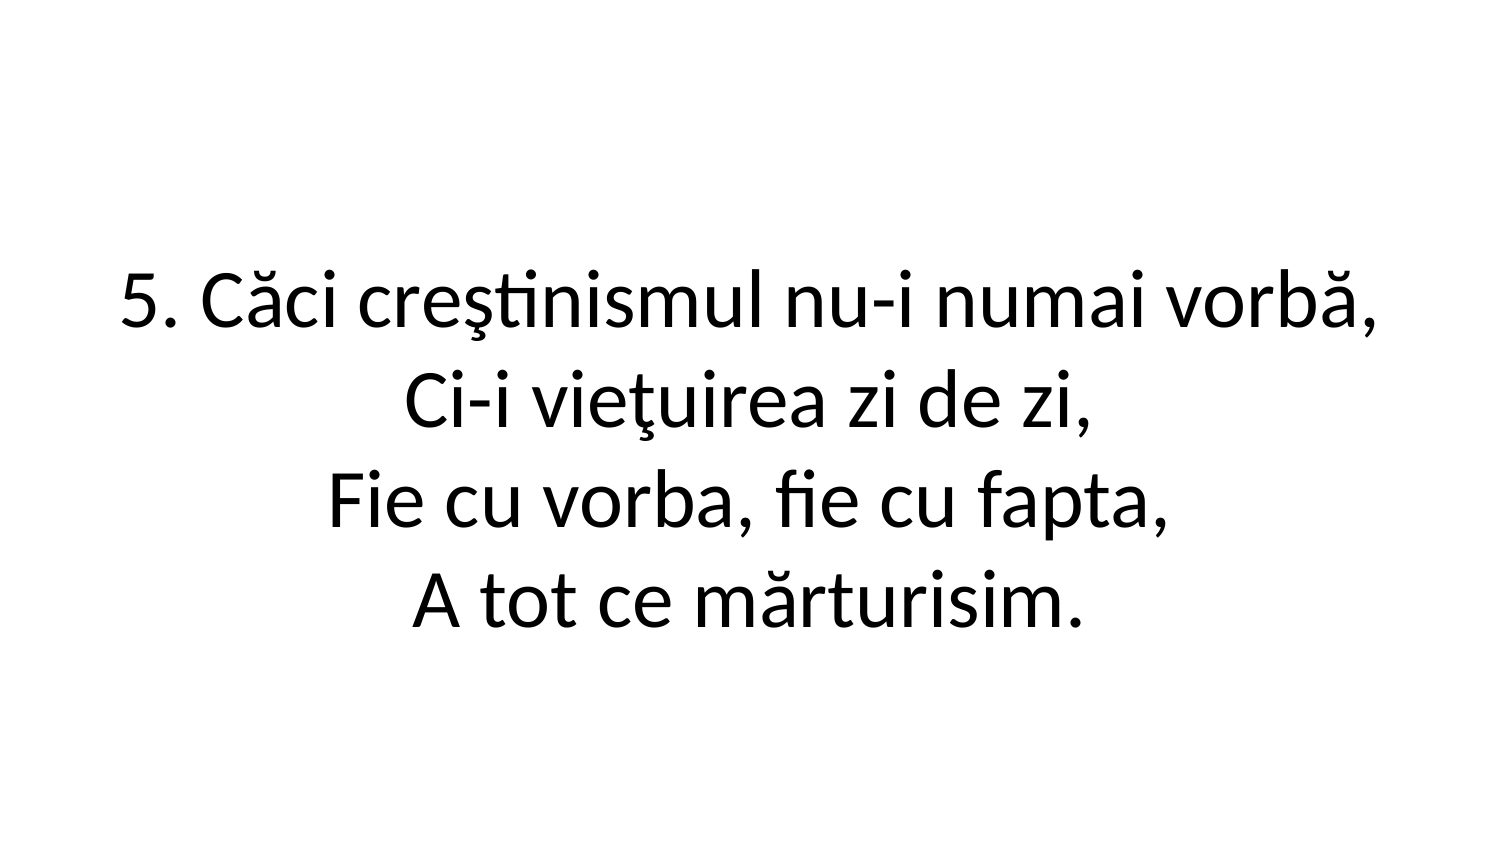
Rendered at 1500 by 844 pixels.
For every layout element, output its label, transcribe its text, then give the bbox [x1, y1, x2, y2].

text_box 5. Căci creştinismul nu-i numai vorbă, Ci-i vieţuirea zi de zi, Fie cu vorba, fie cu fapta, A tot ce mărturisim. [103, 192, 1396, 652]
